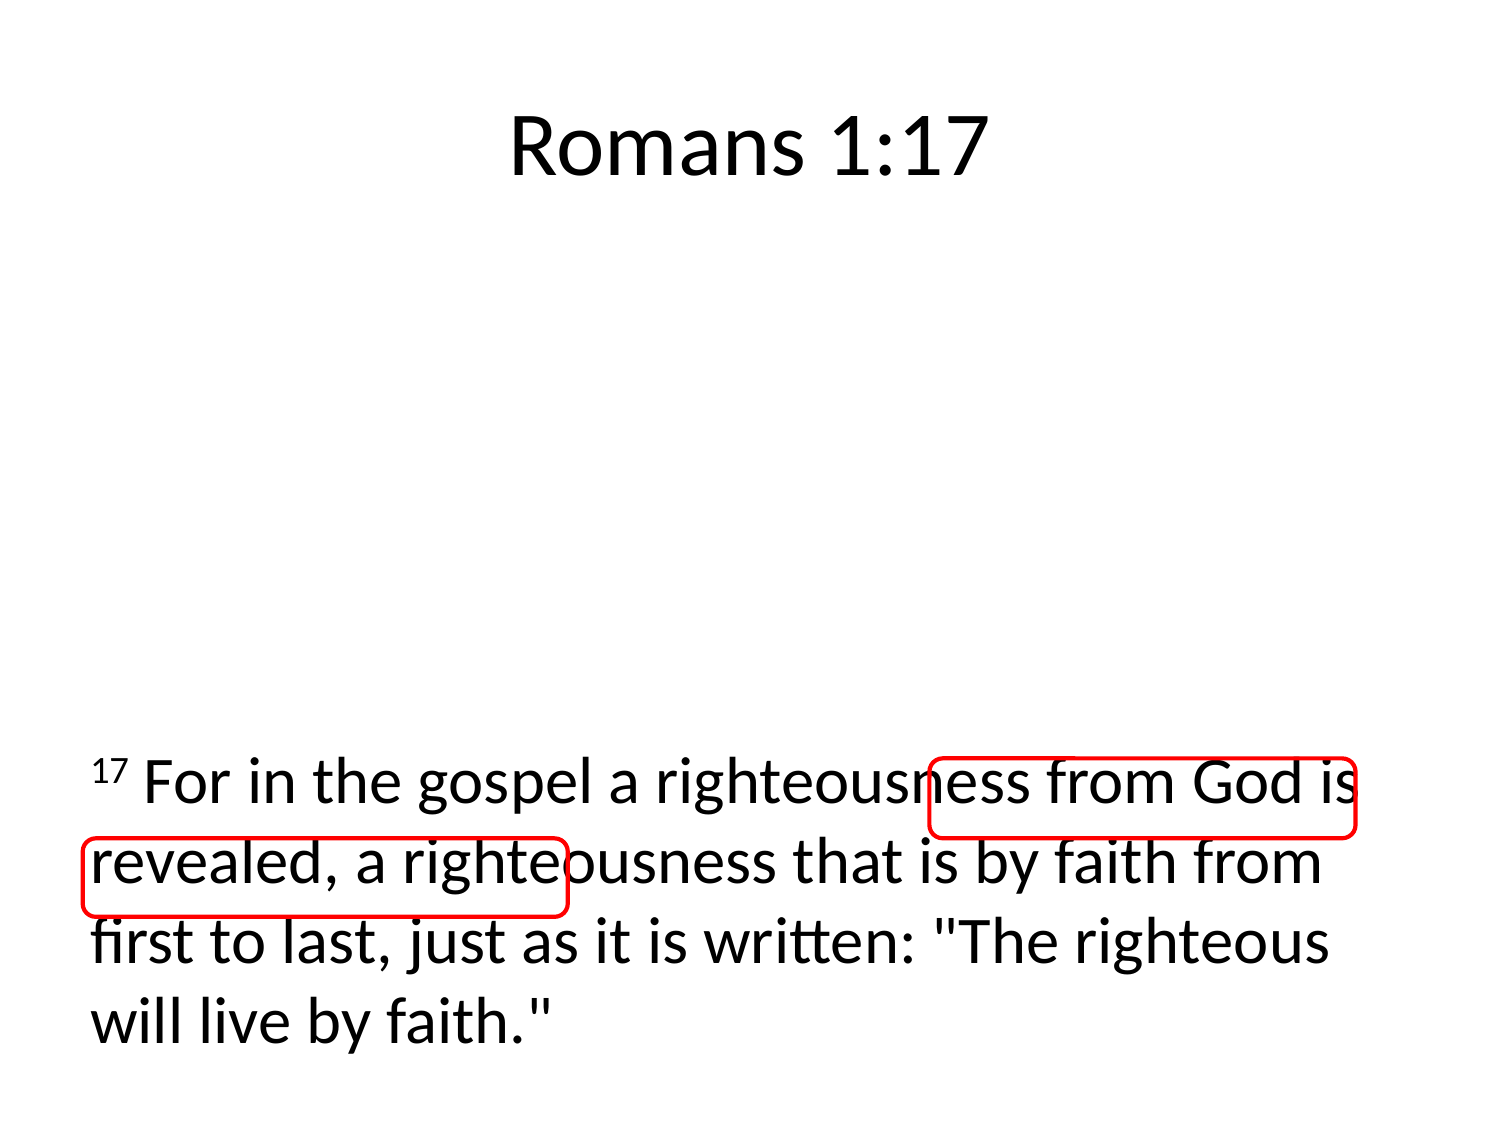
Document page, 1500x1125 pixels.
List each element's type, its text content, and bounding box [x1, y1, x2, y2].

list 17 For in the gospel a righteousness from God is revealed, a righteousness that is by faith from first to last, just as it is written: "The righteous will live by faith." [75, 262, 1425, 1005]
text_box [927, 756, 1358, 841]
title Romans 1:17 [75, 45, 1425, 233]
text_box [80, 836, 570, 919]
